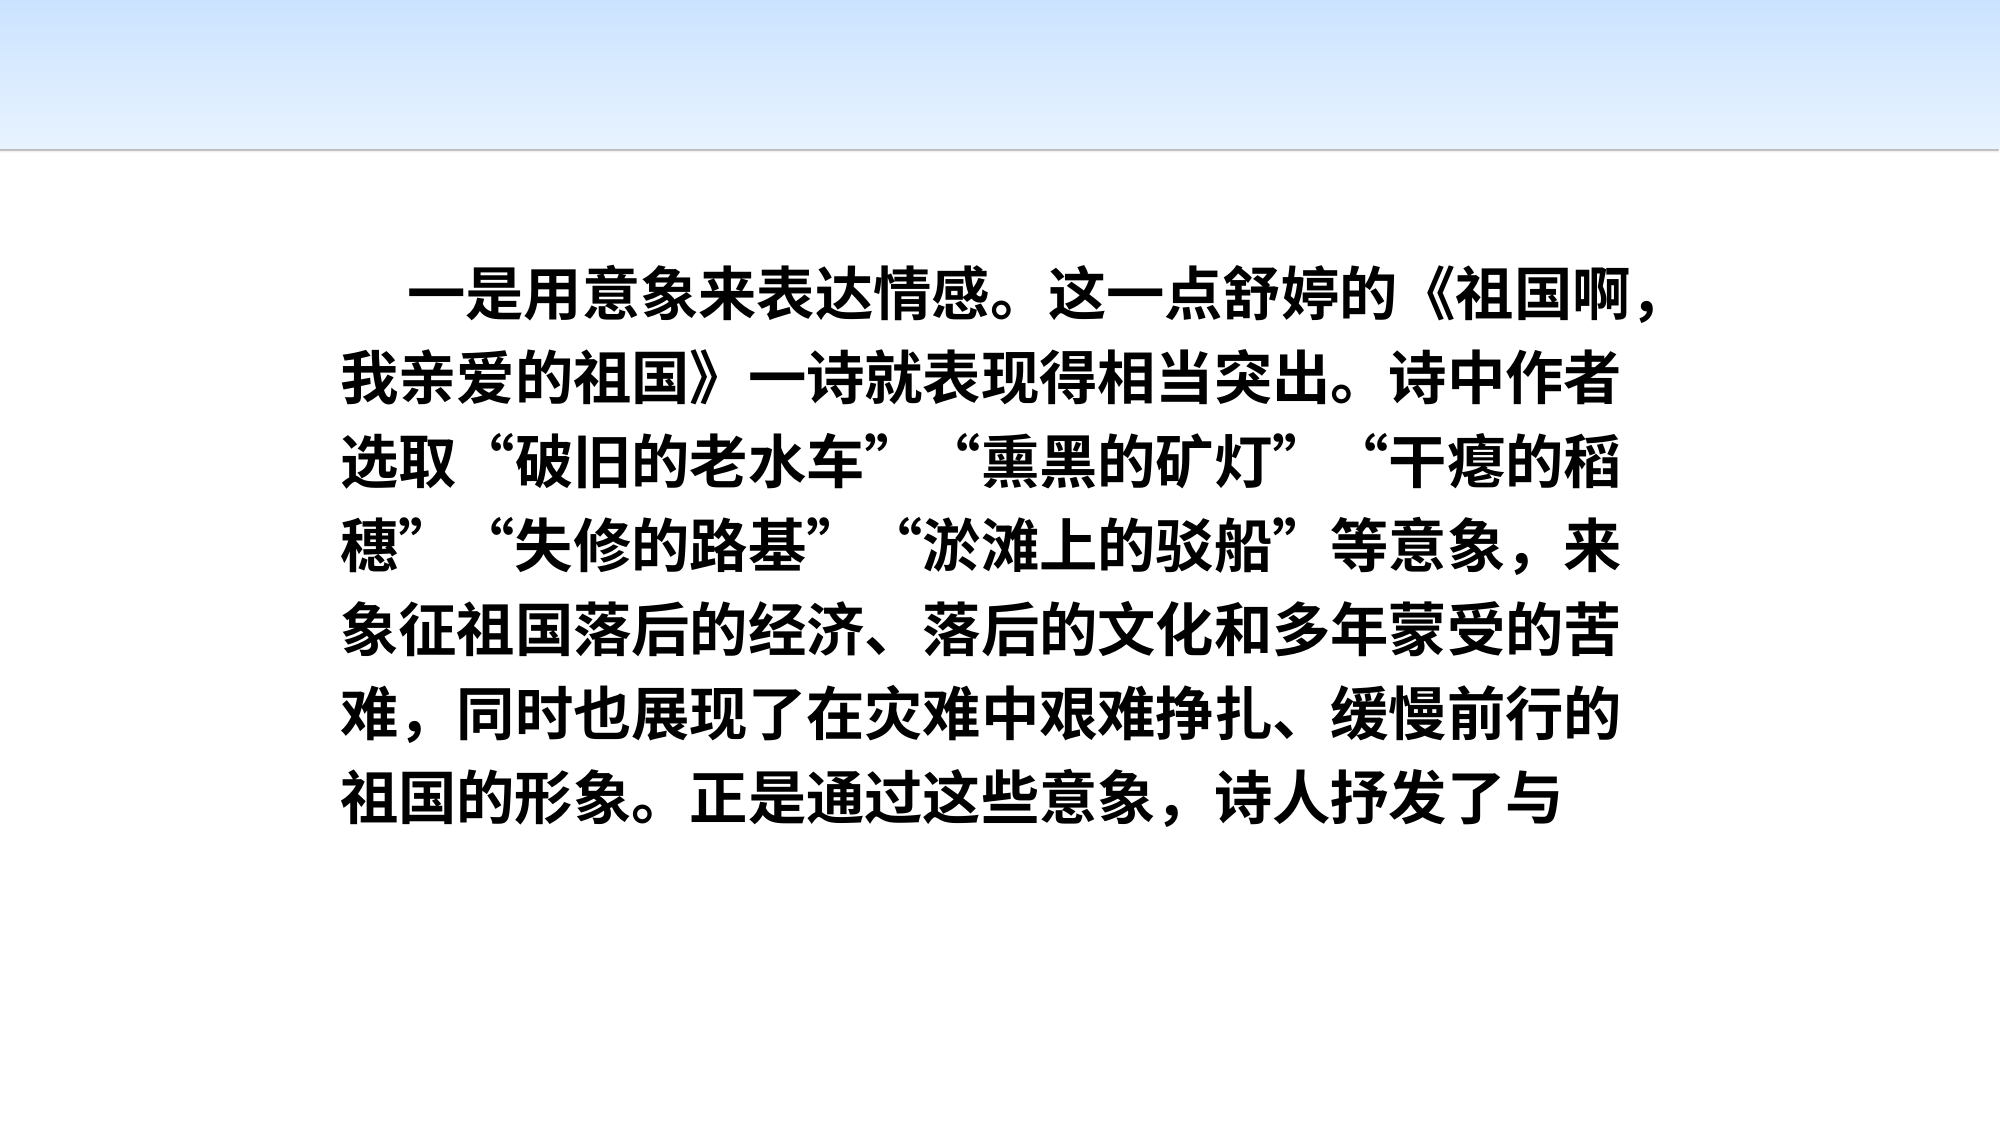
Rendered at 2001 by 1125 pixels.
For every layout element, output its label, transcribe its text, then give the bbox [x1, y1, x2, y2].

text_box 一是用意象来表达情感。这一点舒婷的《祖国啊，我亲爱的祖国》一诗就表现得相当突出。诗中作者选取“破旧的老水车”“熏黑的矿灯”“干瘪的稻穗”“失修的路基”“淤滩上的驳船”等意象，来象征祖国落后的经济、落后的文化和多年蒙受的苦难，同时也展现了在灾难中艰难挣扎、缓慢前行的祖国的形象。正是通过这些意象，诗人抒发了与 [325, 235, 1675, 839]
